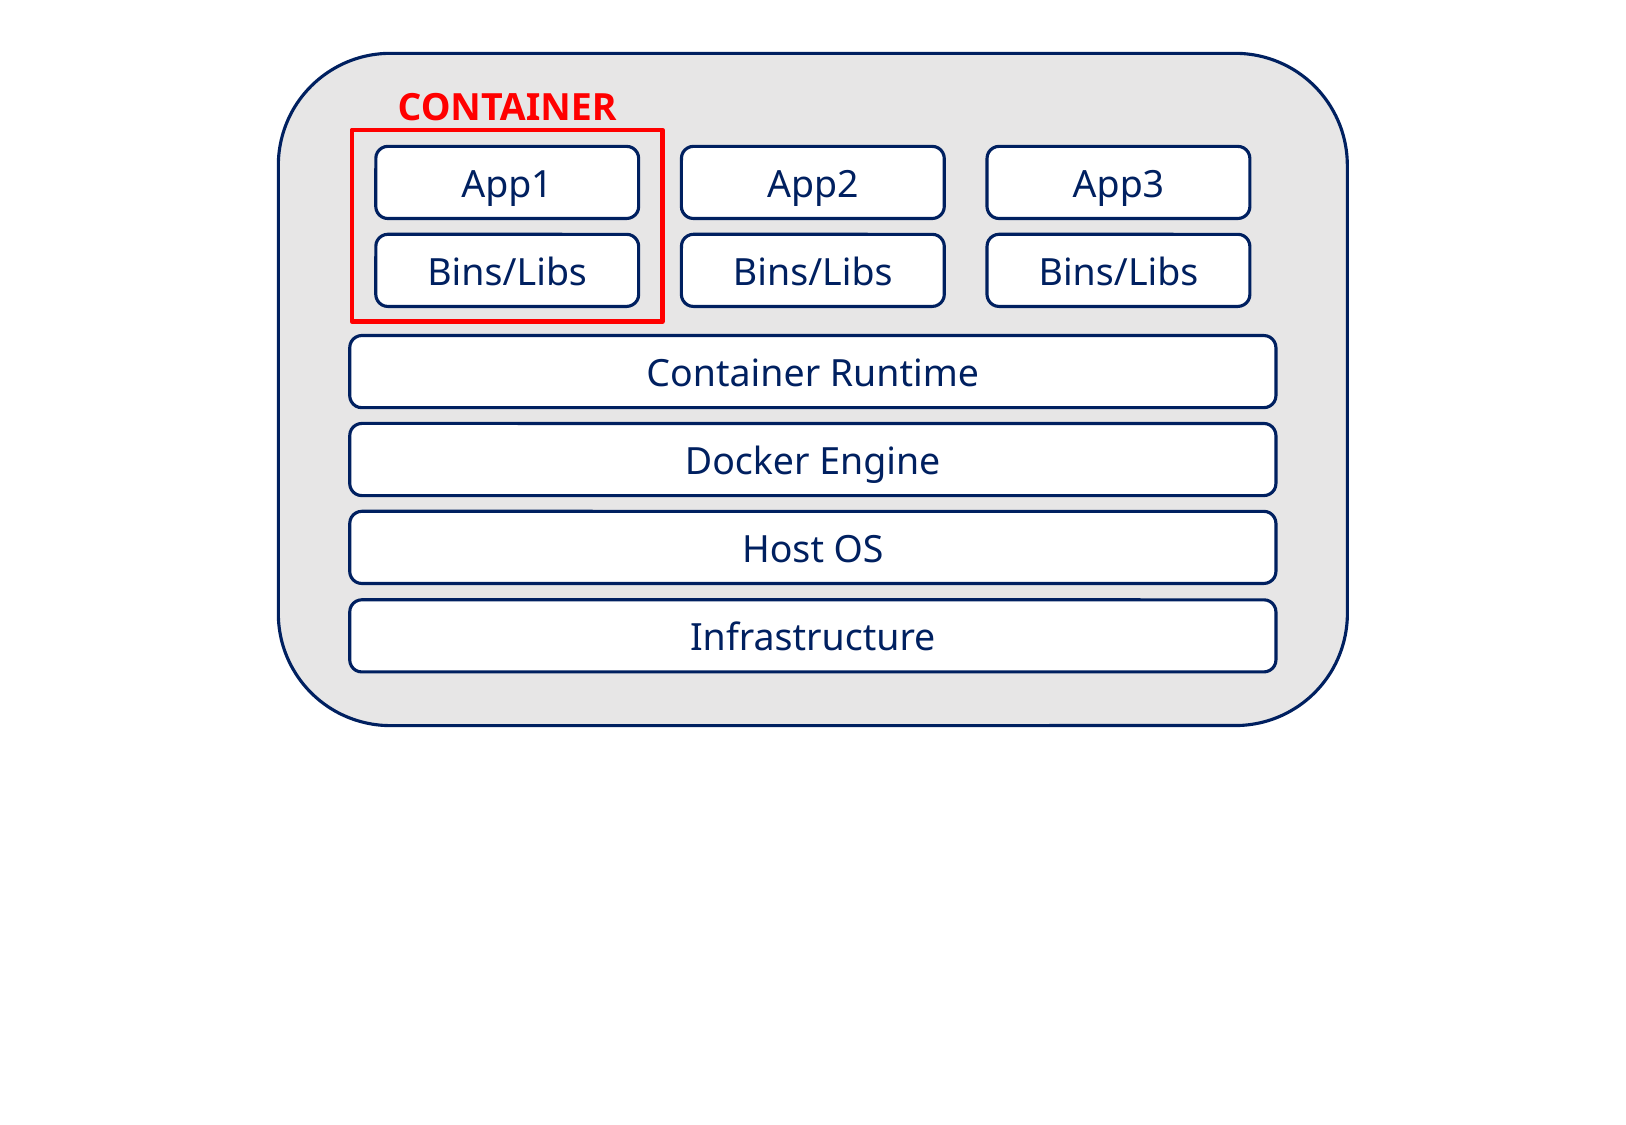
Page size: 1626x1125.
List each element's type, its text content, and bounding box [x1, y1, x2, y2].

text_box Host OS [348, 510, 1277, 585]
text_box App3 [985, 145, 1251, 220]
text_box App2 [680, 145, 946, 220]
text_box Container Runtime [348, 334, 1277, 409]
text_box [351, 129, 663, 322]
text_box Docker Engine [348, 422, 1277, 497]
text_box Bins/Libs [374, 233, 640, 308]
text_box Bins/Libs [680, 233, 946, 308]
text_box CONTAINER [382, 75, 632, 136]
text_box [277, 52, 1349, 727]
text_box Bins/Libs [985, 233, 1251, 308]
text_box App1 [374, 145, 640, 220]
text_box Infrastructure [348, 598, 1277, 673]
